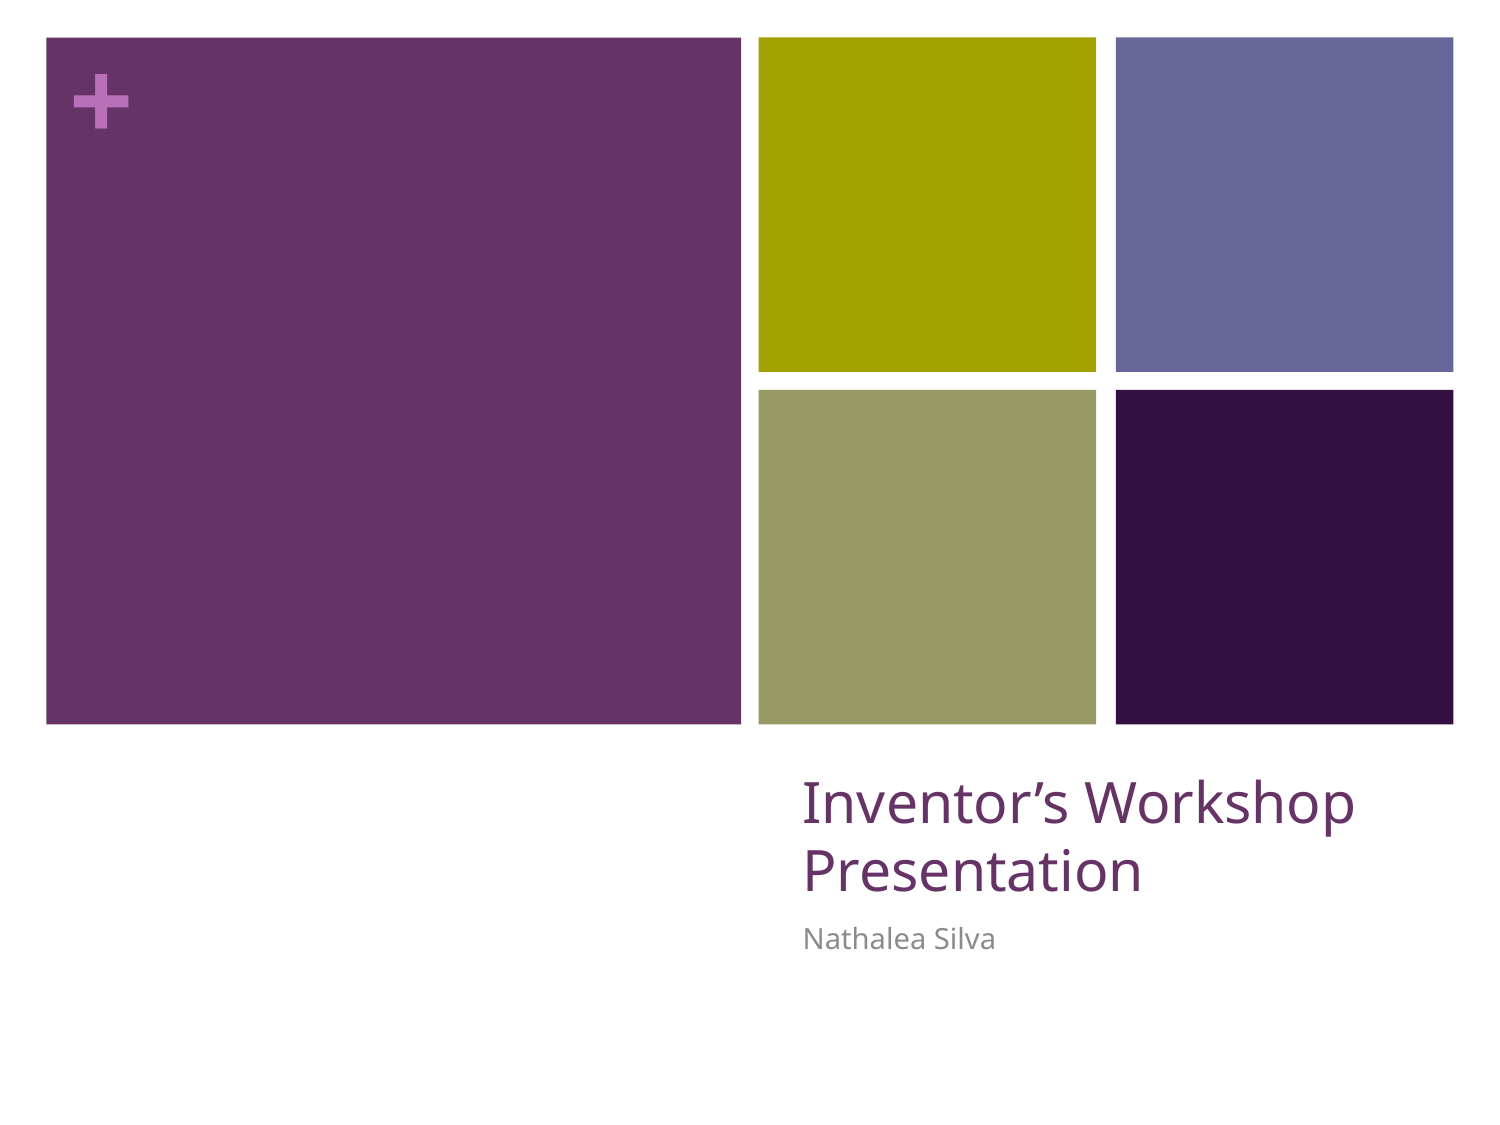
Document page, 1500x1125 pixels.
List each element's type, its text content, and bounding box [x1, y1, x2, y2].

title Inventor’s Workshop Presentation [787, 758, 1450, 912]
subtitle Nathalea Silva [787, 912, 1450, 1036]
